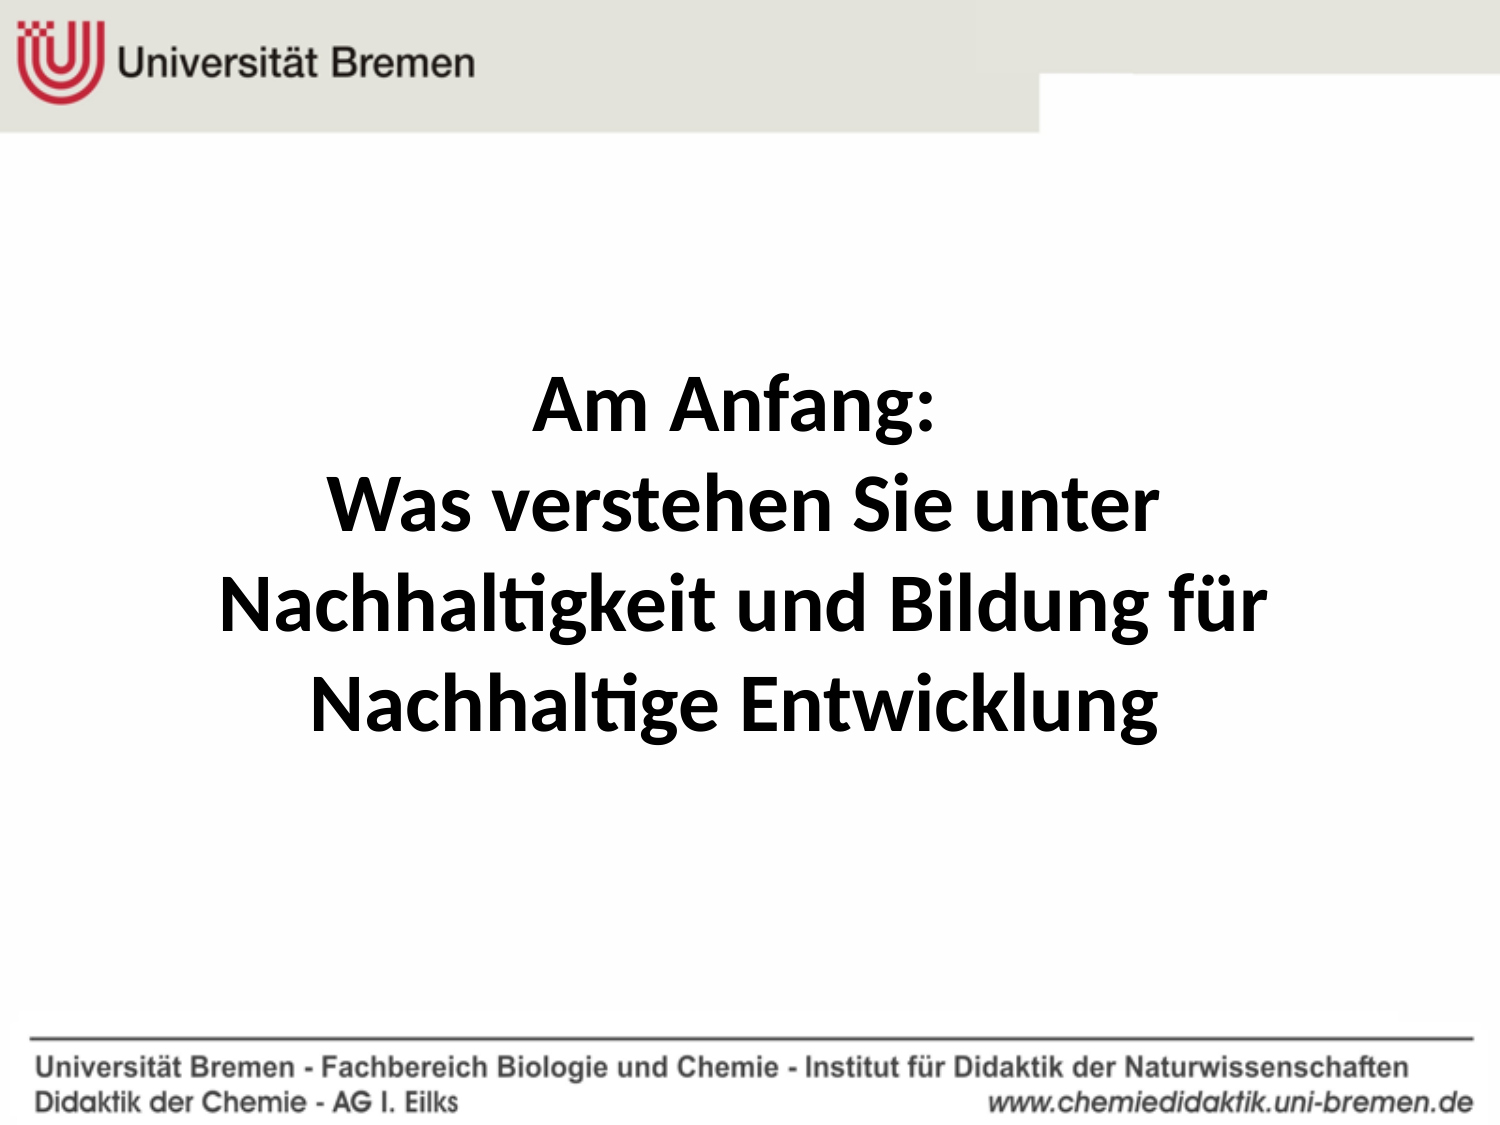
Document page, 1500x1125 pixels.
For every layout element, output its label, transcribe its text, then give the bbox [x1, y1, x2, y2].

title Am Anfang: Was verstehen Sie unter Nachhaltigkeit und Bildung für Nachhaltige Entwicklung [53, 427, 1436, 669]
picture [0, 0, 1500, 1125]
